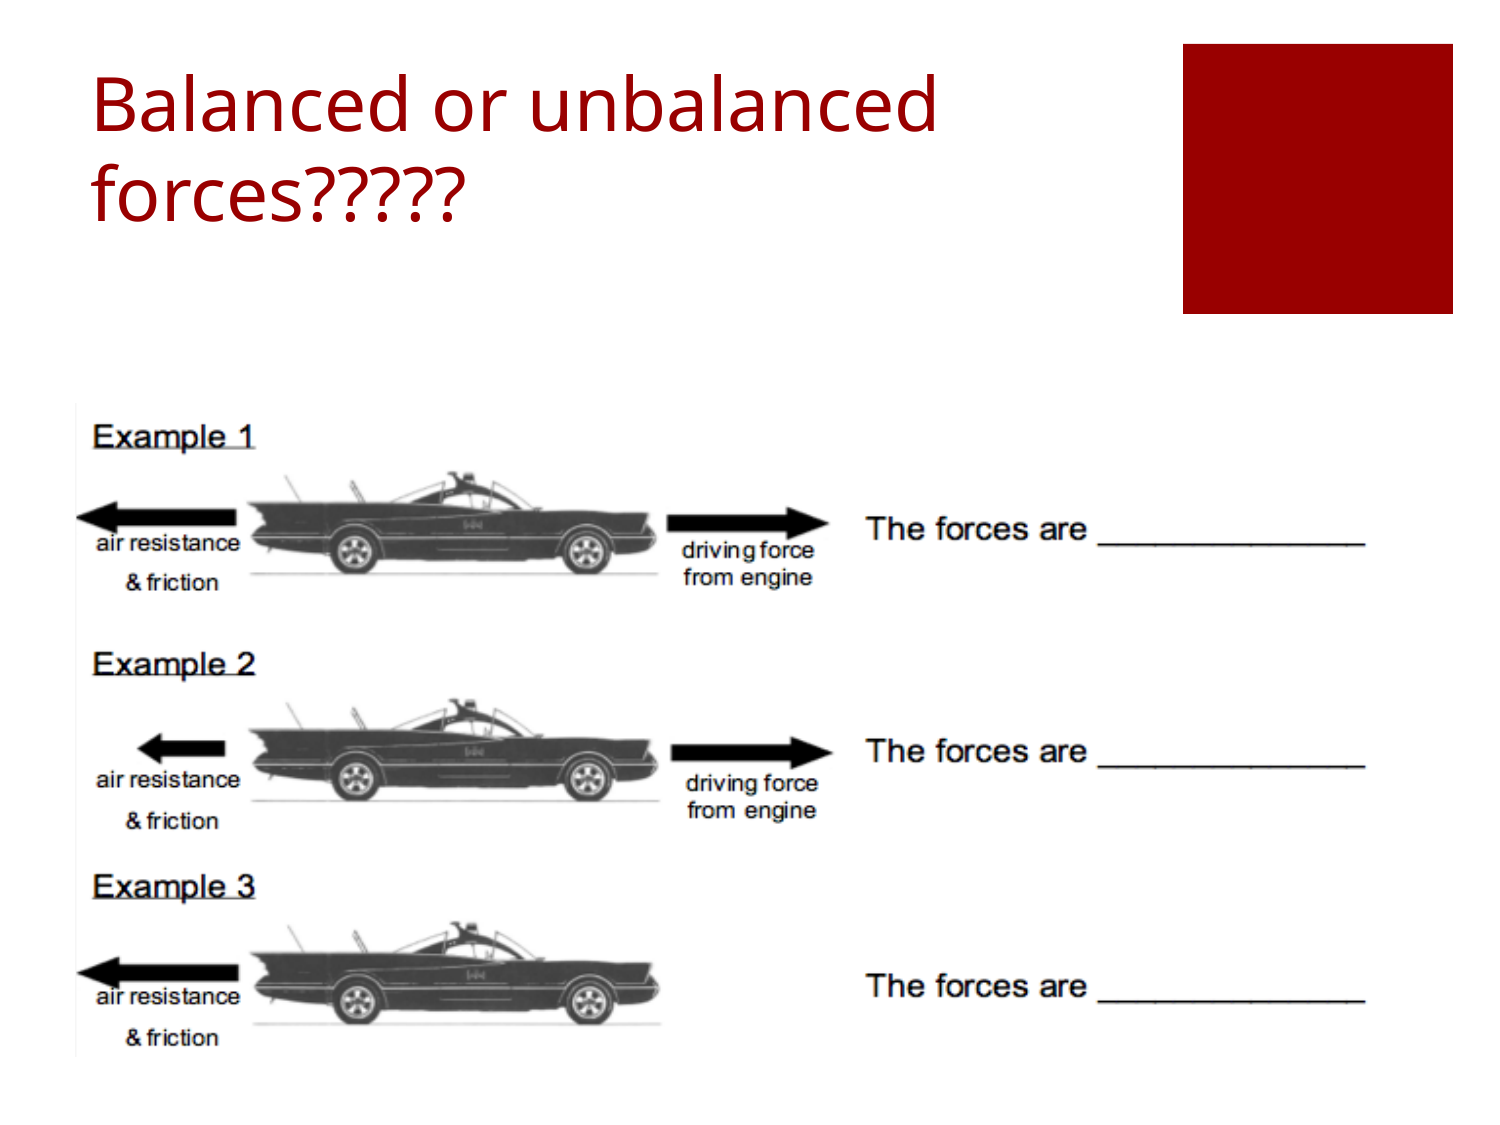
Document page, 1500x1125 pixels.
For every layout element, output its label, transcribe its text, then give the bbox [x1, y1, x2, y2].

title Balanced or unbalanced forces????? [75, 56, 1143, 244]
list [74, 361, 1398, 1099]
